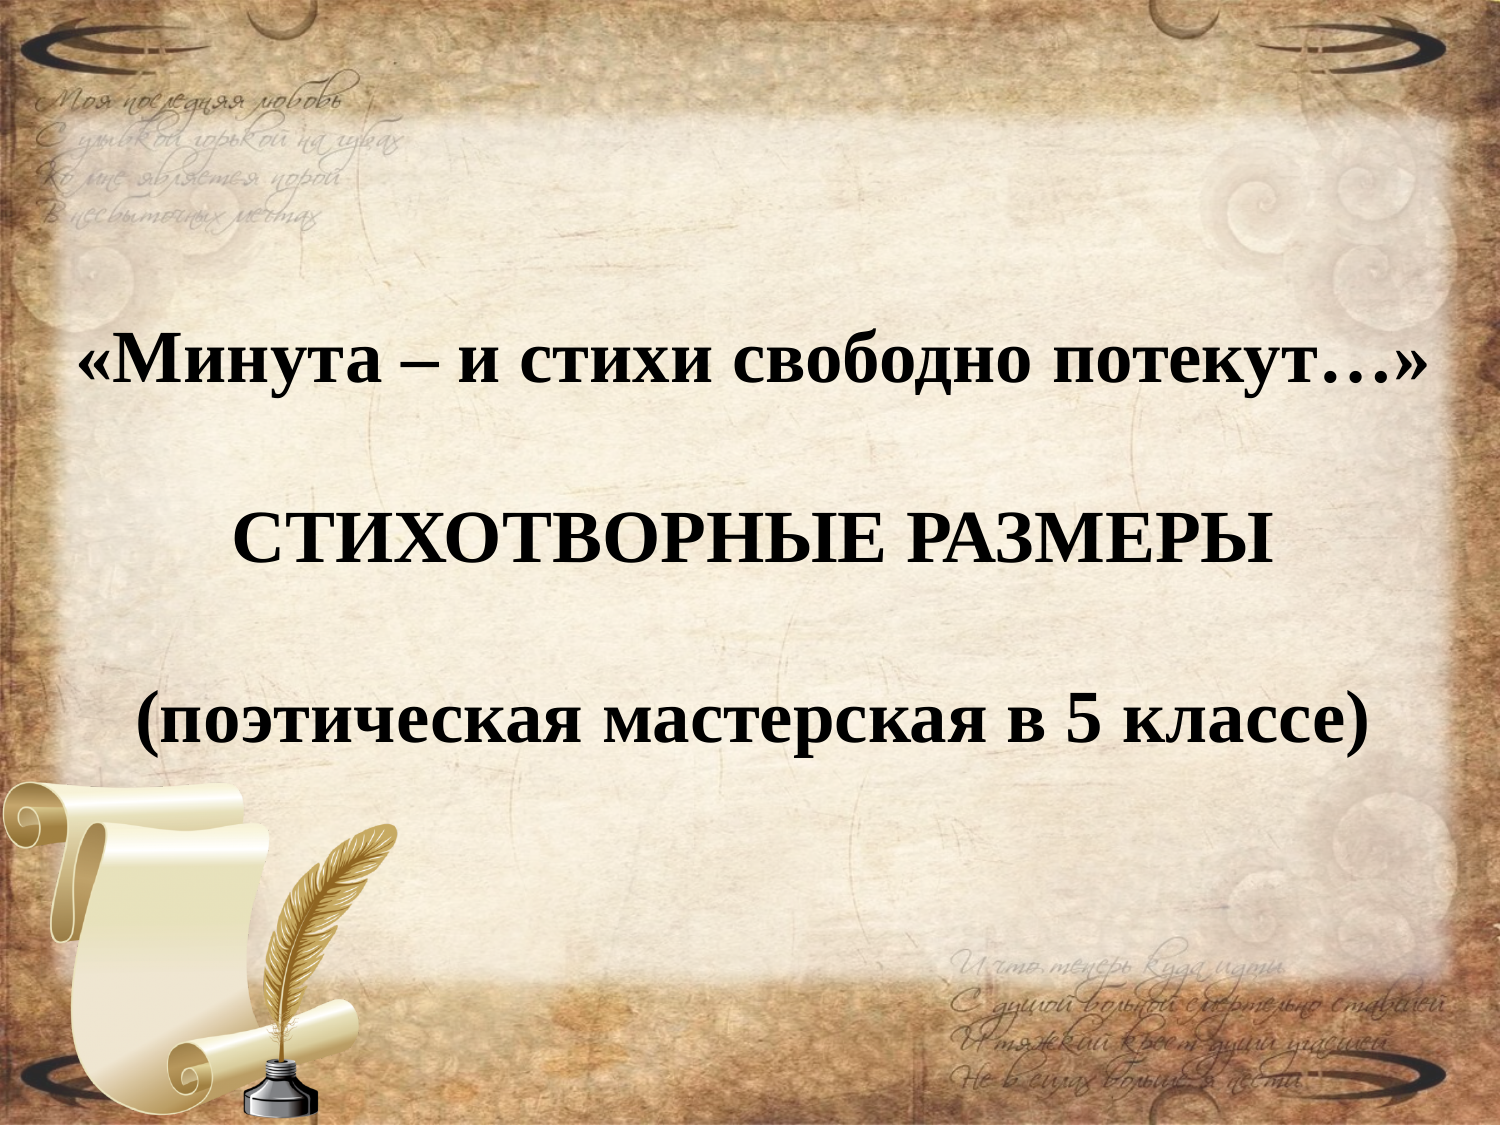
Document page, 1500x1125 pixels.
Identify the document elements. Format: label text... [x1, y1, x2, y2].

picture [0, 780, 400, 1121]
text_box «Минута – и стихи свободно потекут…» СТИХОТВОРНЫЕ РАЗМЕРЫ (поэтическая мастерская в 5 классе) [73, 132, 1434, 966]
